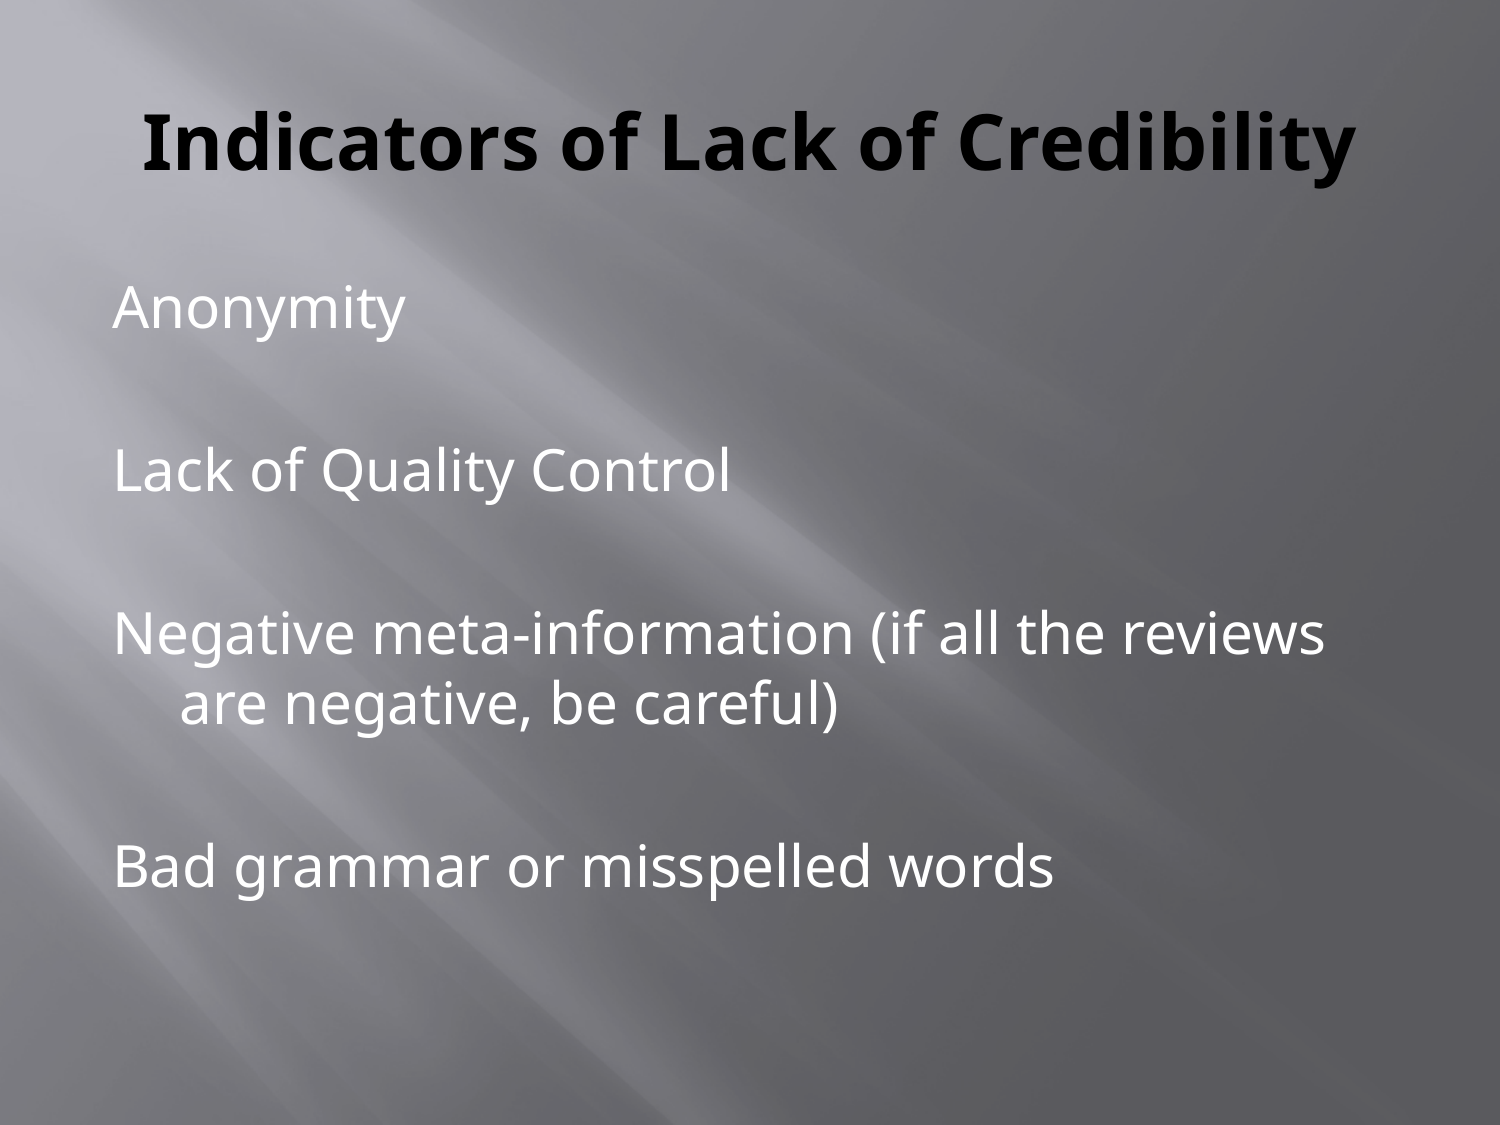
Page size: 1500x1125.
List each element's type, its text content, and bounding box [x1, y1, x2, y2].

title Indicators of Lack of Credibility [75, 45, 1425, 233]
list Anonymity Lack of Quality Control Negative meta-information (if all the reviews are negative, be careful) Bad grammar or misspelled words [75, 262, 1425, 1035]
